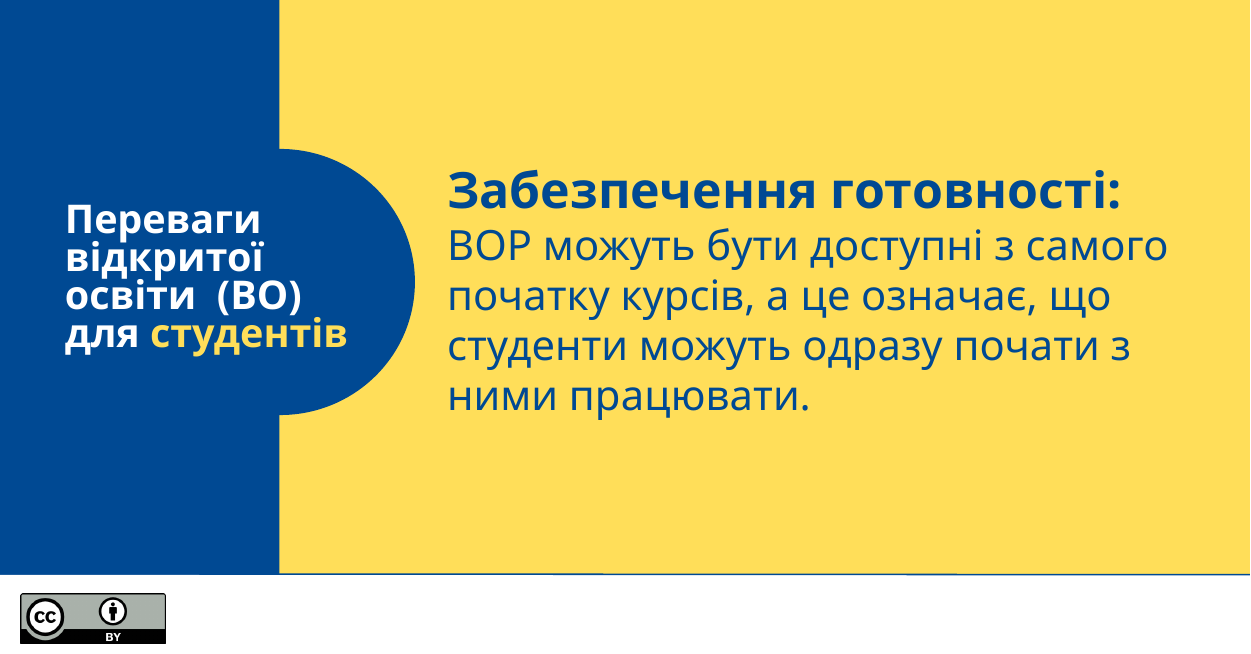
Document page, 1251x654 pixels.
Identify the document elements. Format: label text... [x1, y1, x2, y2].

text_box Переваги відкритої освіти (BO) для студентів [49, 188, 380, 371]
text_box [0, 0, 280, 573]
text_box [184, 148, 376, 188]
picture [20, 592, 166, 645]
text_box Забезпечення готовності: BOP можуть бути доступні з самого початку курсів, а це означає, що студенти можуть одразу почати з ними працювати. [432, 143, 1243, 434]
text_box [0, 582, 1250, 654]
text_box [180, 192, 415, 416]
